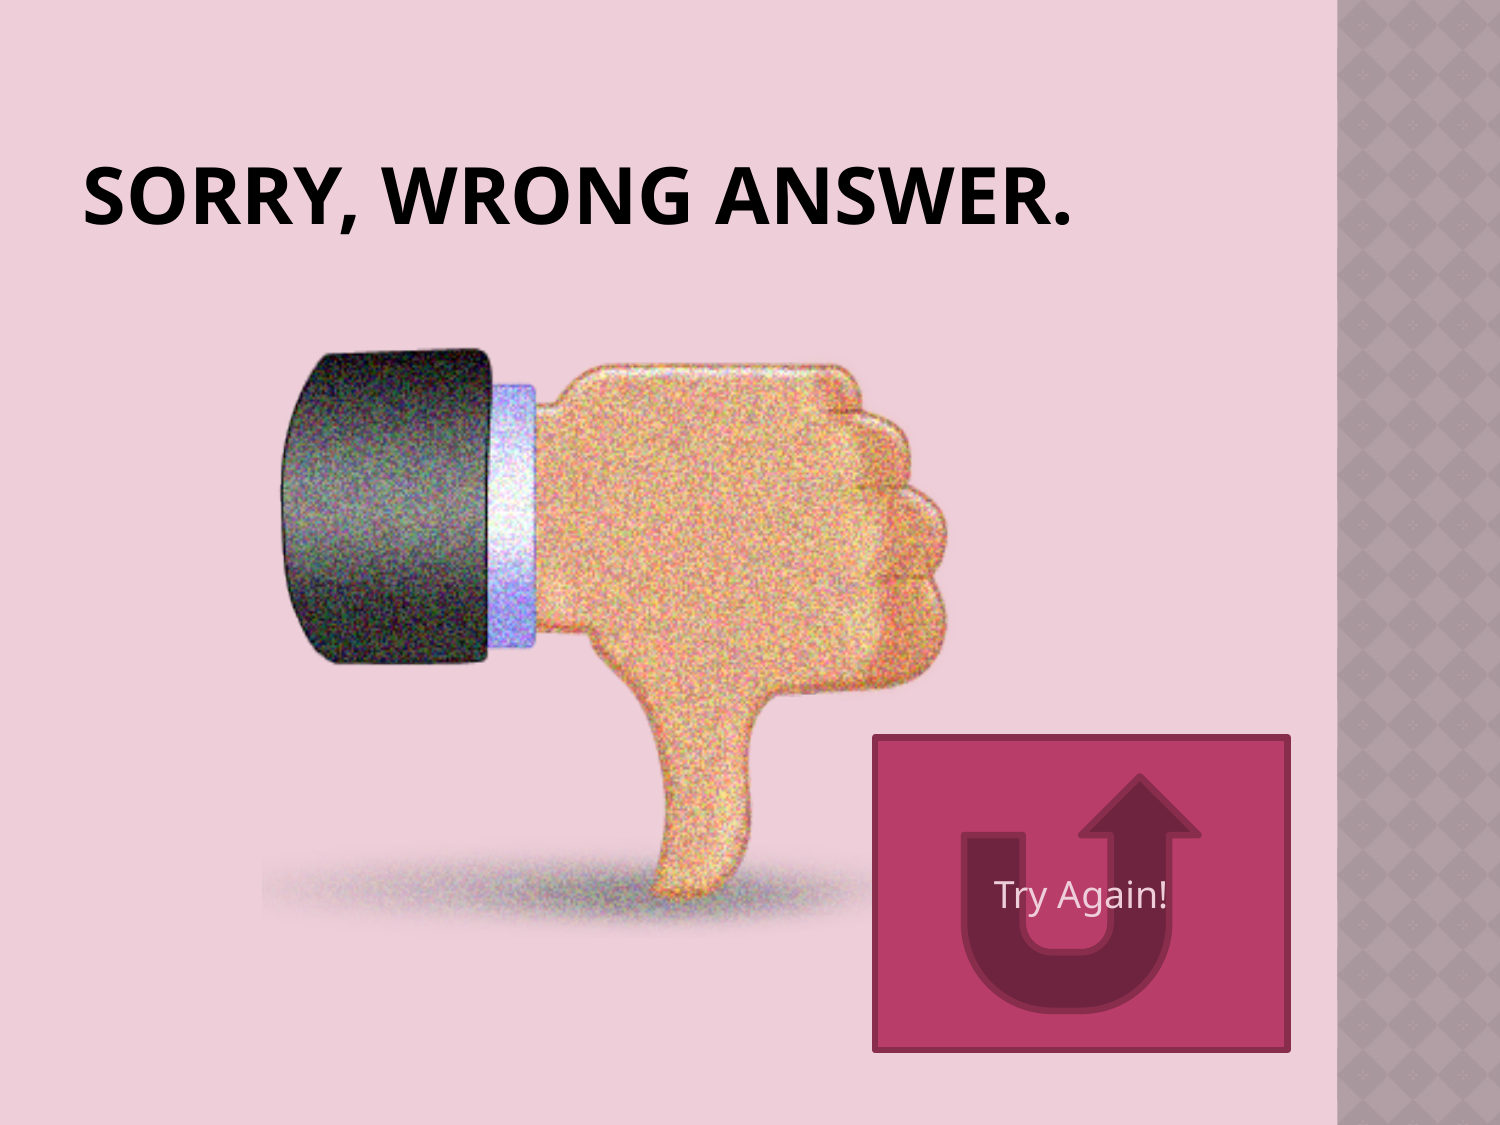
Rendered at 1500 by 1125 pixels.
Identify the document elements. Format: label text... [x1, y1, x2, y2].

picture [262, 237, 963, 938]
text_box Try Again! [872, 734, 1291, 1053]
title Sorry, Wrong Answer. [75, 52, 1263, 240]
